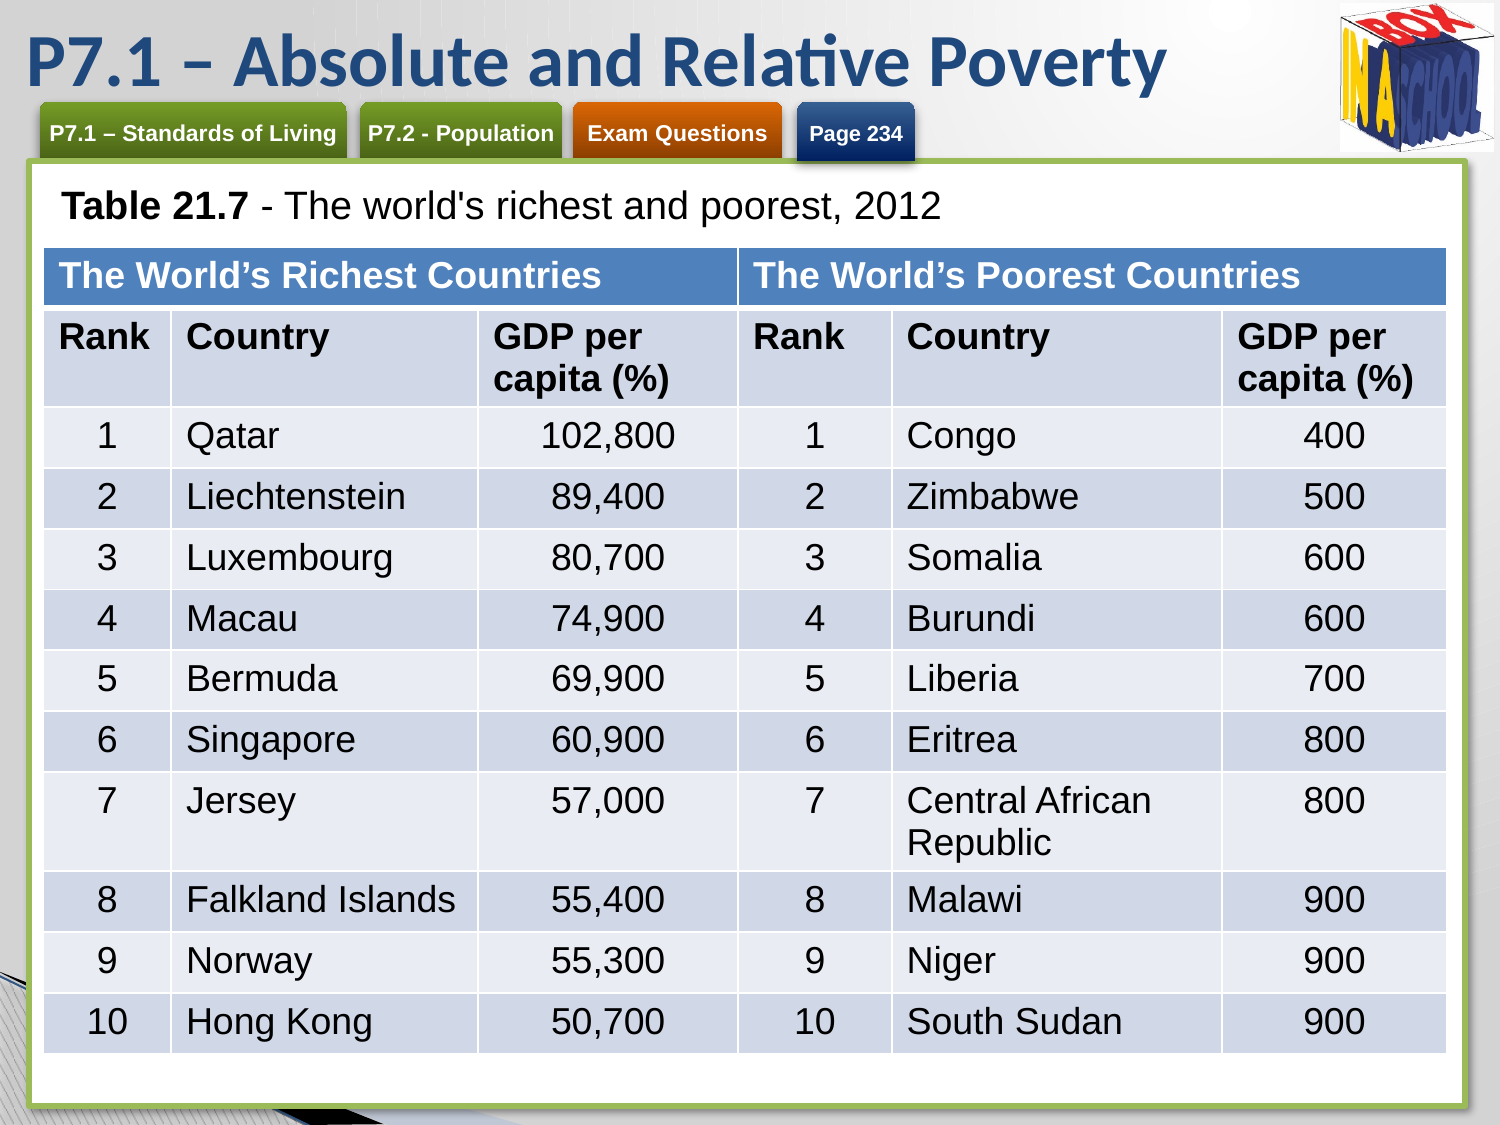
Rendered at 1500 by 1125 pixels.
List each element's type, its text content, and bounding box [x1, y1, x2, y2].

table_cell 4 [739, 590, 891, 649]
table_cell 6 [739, 712, 891, 771]
text_box Page 234 [797, 101, 916, 162]
table_cell Country [172, 311, 477, 406]
table_cell 1 [44, 408, 170, 467]
picture [281, 1114, 303, 1125]
table_cell 500 [1223, 469, 1446, 528]
table_cell South Sudan [893, 994, 1221, 1053]
table_cell Rank [44, 311, 170, 406]
table_cell 1 [739, 408, 891, 467]
table_cell 400 [1223, 408, 1446, 467]
table_cell 57,000 [479, 773, 737, 870]
table_cell 55,400 [479, 872, 737, 931]
table_cell Central African Republic [893, 773, 1221, 870]
table_cell 60,900 [479, 712, 737, 771]
table_cell 9 [739, 933, 891, 992]
table_cell Luxembourg [172, 530, 477, 589]
table_cell Singapore [172, 712, 477, 771]
picture [1340, 3, 1495, 152]
text_box Table 21.7 - The world's richest and poorest, 2012 [43, 172, 1447, 235]
table_cell Malawi [893, 872, 1221, 931]
table_cell 800 [1223, 712, 1446, 771]
table_cell GDP per capita (%) [479, 311, 737, 406]
table_header The World’s Poorest Countries [739, 248, 1446, 305]
table_cell 7 [44, 773, 170, 870]
table_cell Liberia [893, 651, 1221, 710]
table_cell 4 [44, 590, 170, 649]
table_cell Burundi [893, 590, 1221, 649]
table_cell 10 [44, 994, 170, 1053]
table_cell Macau [172, 590, 477, 649]
table_cell 3 [44, 530, 170, 589]
table_cell Bermuda [172, 651, 477, 710]
table_cell 50,700 [479, 994, 737, 1053]
table_cell 900 [1223, 872, 1446, 931]
table_header The World’s Richest Countries [44, 248, 737, 305]
table_cell 6 [44, 712, 170, 771]
table_cell Liechtenstein [172, 469, 477, 528]
table_cell GDP per capita (%) [1223, 311, 1446, 406]
table_cell 600 [1223, 530, 1446, 589]
table_cell Eritrea [893, 712, 1221, 771]
table_cell Norway [172, 933, 477, 992]
table_cell 5 [739, 651, 891, 710]
title P7.1 – Absolute and Relative Poverty [11, 11, 1294, 102]
table_cell 80,700 [479, 530, 737, 589]
table_cell 900 [1223, 994, 1446, 1053]
table_cell Zimbabwe [893, 469, 1221, 528]
table_cell Congo [893, 408, 1221, 467]
table_cell 74,900 [479, 590, 737, 649]
table_cell 600 [1223, 590, 1446, 649]
table_cell 2 [739, 469, 891, 528]
table_cell 7 [739, 773, 891, 870]
table_cell Rank [739, 311, 891, 406]
table_cell Somalia [893, 530, 1221, 589]
table_cell 69,900 [479, 651, 737, 710]
table_cell Jersey [172, 773, 477, 870]
table_cell Hong Kong [172, 994, 477, 1053]
table_cell Falkland Islands [172, 872, 477, 931]
table_cell 55,300 [479, 933, 737, 992]
table_cell 800 [1223, 773, 1446, 870]
table_cell Niger [893, 933, 1221, 992]
table_cell 89,400 [479, 469, 737, 528]
table_cell 102,800 [479, 408, 737, 467]
table_cell Country [893, 311, 1221, 406]
table_cell 8 [739, 872, 891, 931]
table_cell 3 [739, 530, 891, 589]
table_cell 700 [1223, 651, 1446, 710]
table_cell 8 [44, 872, 170, 931]
table_cell Qatar [172, 408, 477, 467]
table_cell 5 [44, 651, 170, 710]
table_cell 2 [44, 469, 170, 528]
table_cell 900 [1223, 933, 1446, 992]
table_cell 9 [44, 933, 170, 992]
table_cell 10 [739, 994, 891, 1053]
